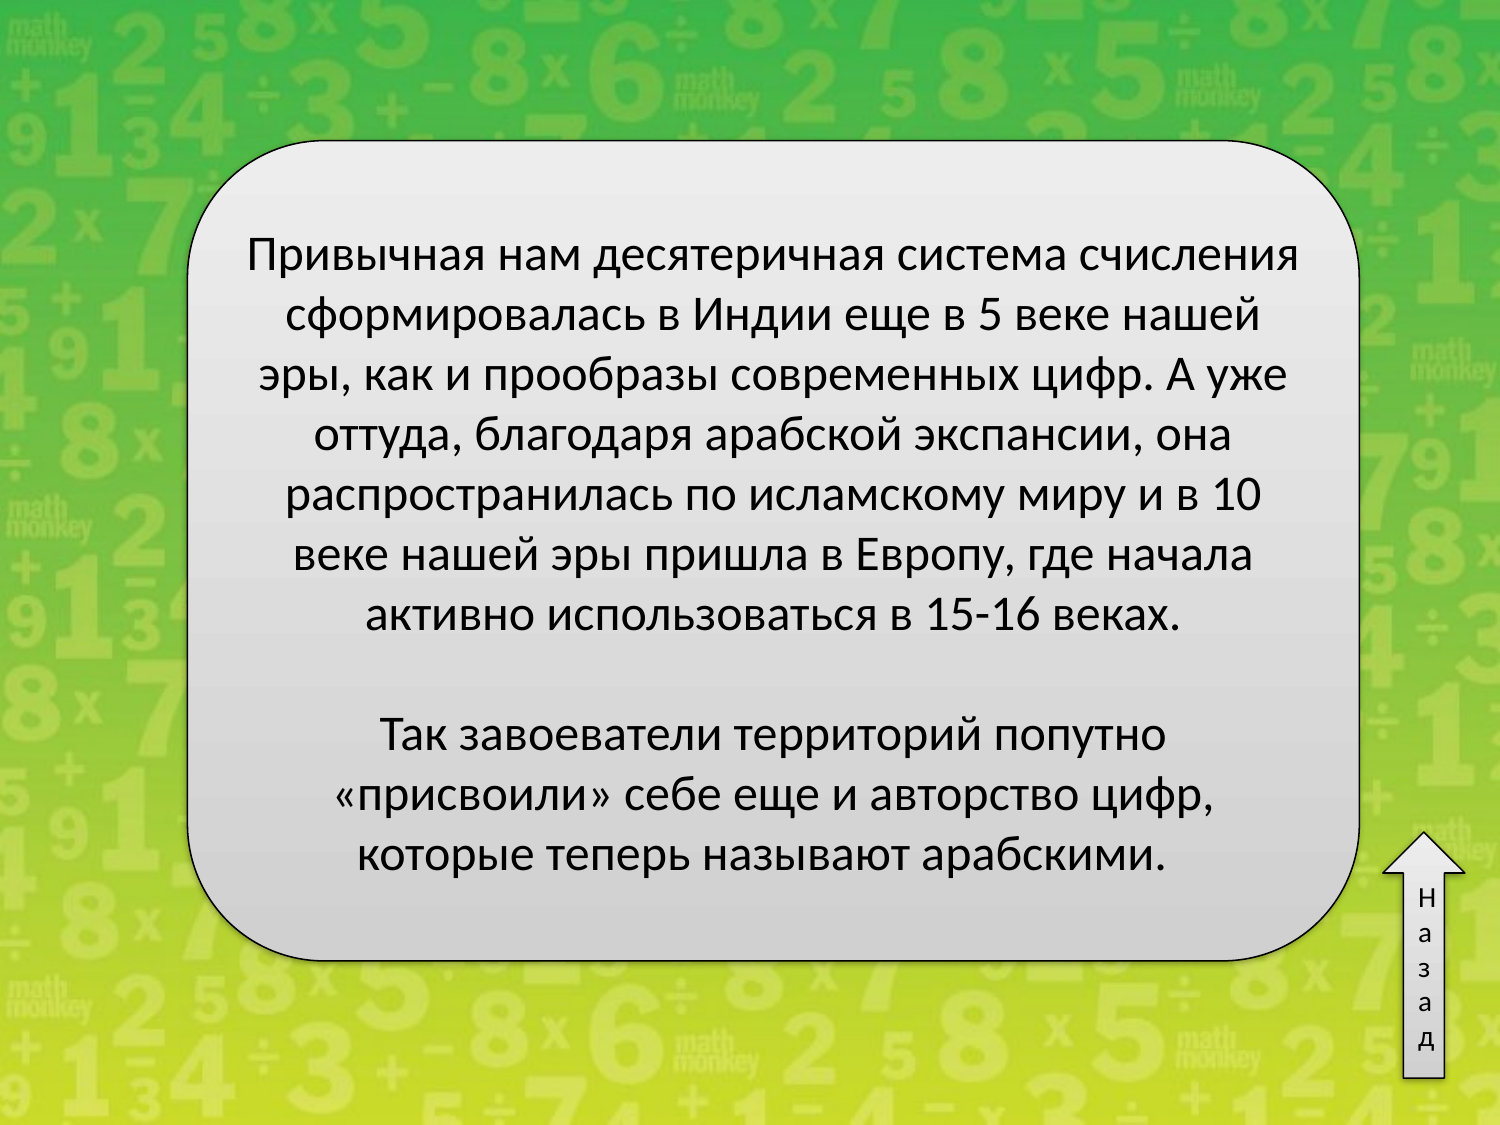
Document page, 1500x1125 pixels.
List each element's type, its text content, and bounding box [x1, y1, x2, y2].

text_box Привычная нам десятеричная система счисления сформировалась в Индии еще в 5 веке нашей эры, как и прообразы современных цифр. А уже оттуда, благодаря арабской экспансии, она распространилась по исламскому миру и в 10 веке нашей эры пришла в Европу, где начала активно использоваться в 15-16 веках. Так завоеватели территорий попутно «присвоили» себе еще и авторство цифр, которые теперь называют арабскими. [186, 139, 1361, 962]
picture [0, 0, 1500, 1125]
text_box Назад [1382, 831, 1466, 1079]
